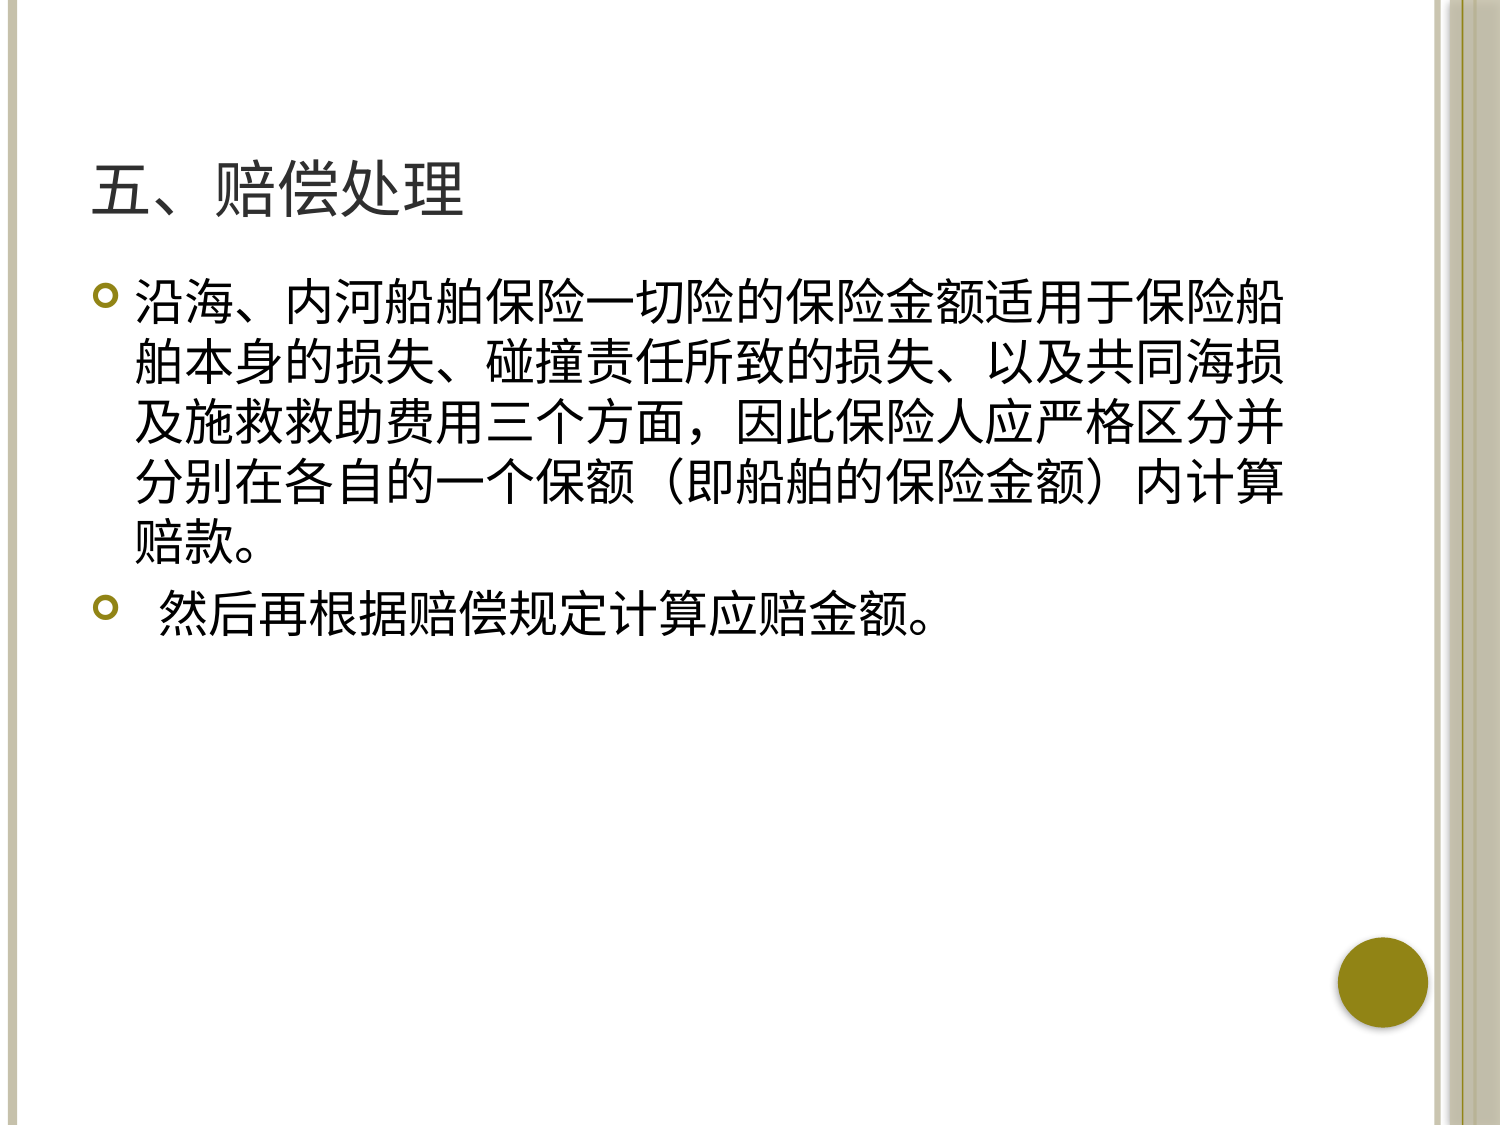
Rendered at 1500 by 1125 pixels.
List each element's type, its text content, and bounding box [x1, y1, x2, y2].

list 沿海、内河船舶保险一切险的保险金额适用于保险船舶本身的损失、碰撞责任所致的损失、以及共同海损及施救救助费用三个方面，因此保险人应严格区分并分别在各自的一个保额（即船舶的保险金额）内计算赔款。 然后再根据赔偿规定计算应赔金额。 [74, 262, 1301, 1063]
title 五、赔偿处理 [75, 45, 1300, 233]
